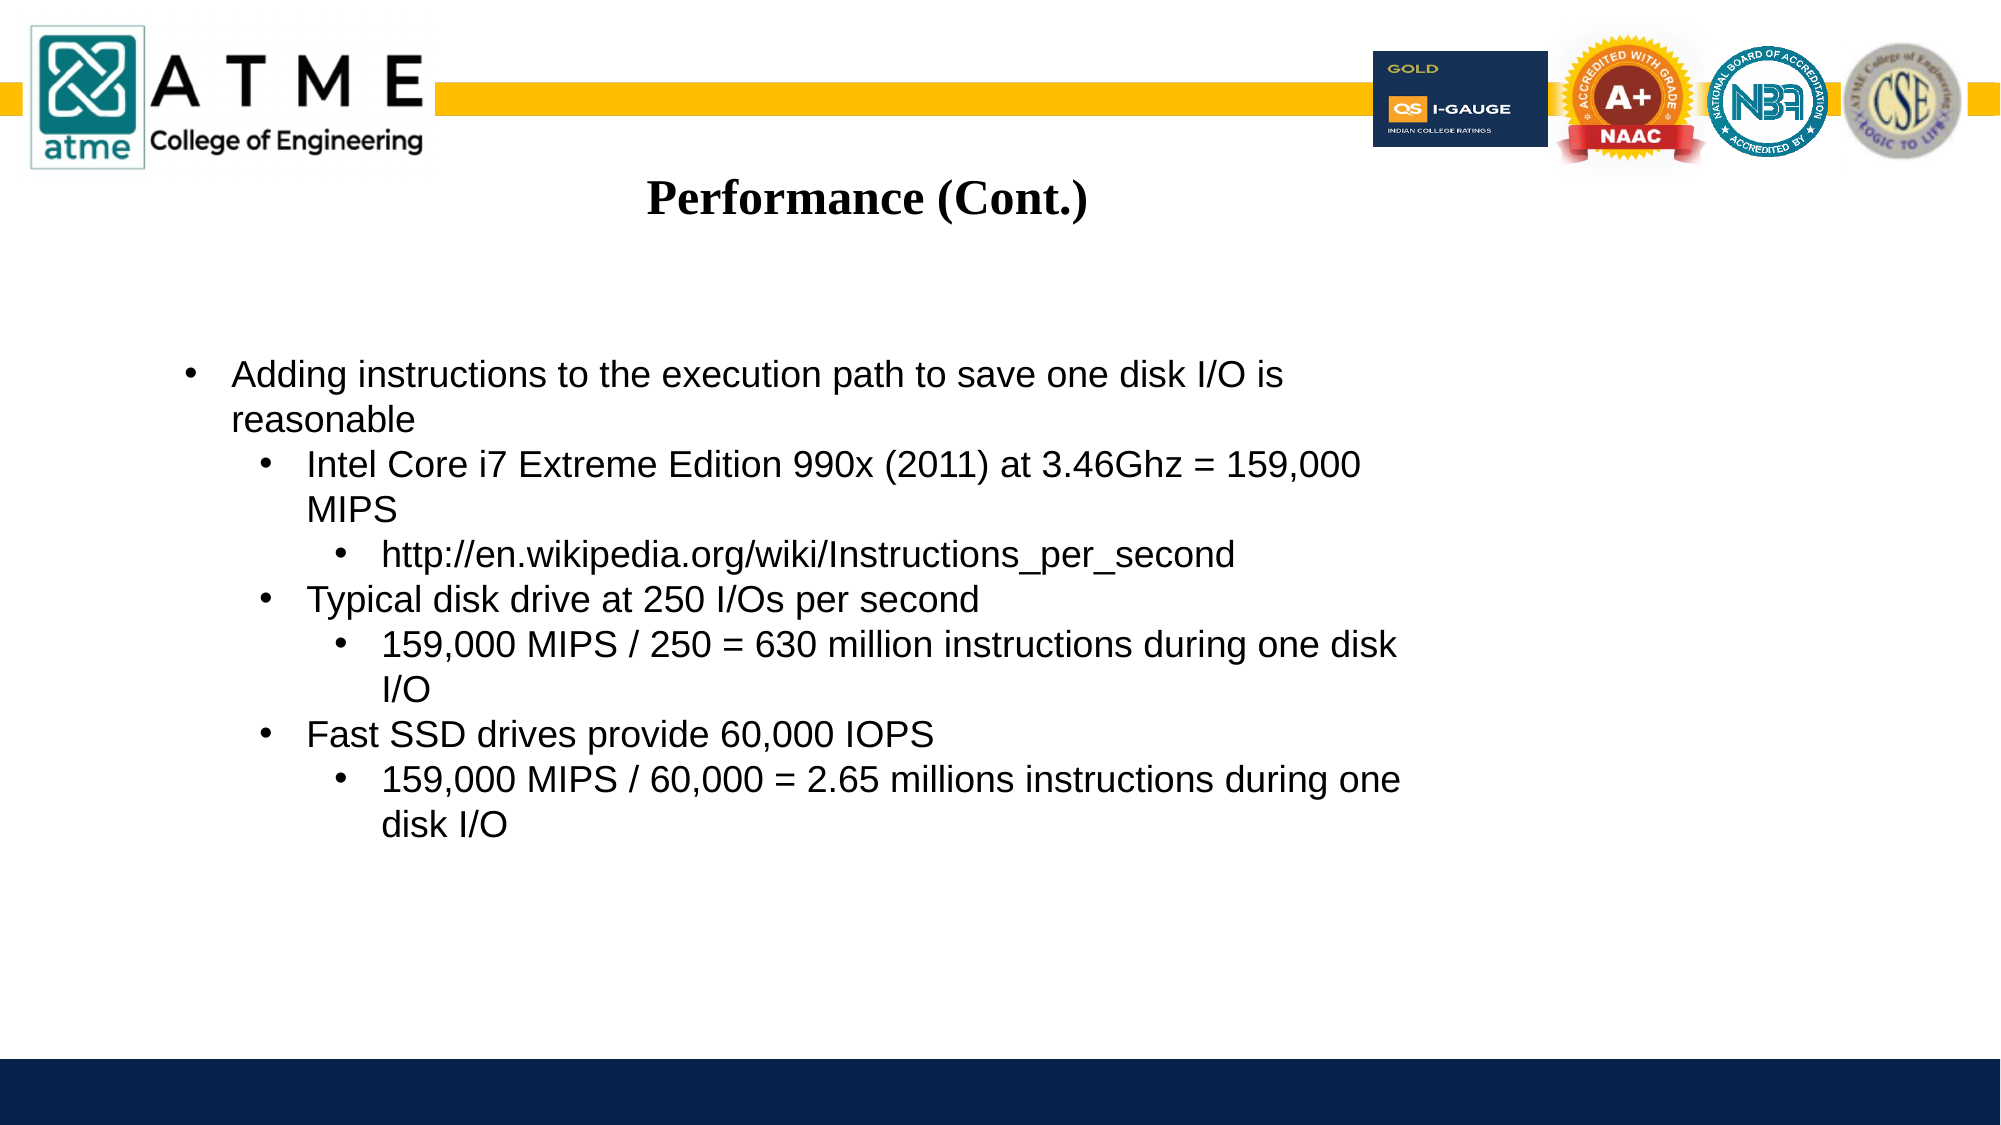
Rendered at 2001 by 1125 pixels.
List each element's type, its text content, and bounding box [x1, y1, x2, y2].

picture [1373, 20, 1828, 157]
picture [0, 1059, 2001, 1125]
picture [1840, 26, 1968, 157]
title Performance (Cont.) [631, 157, 1982, 252]
list Adding instructions to the execution path to save one disk I/O is reasonable Intel Core i7 Extreme Edition 990x (2011) at 3.46Ghz = 159,000 MIPS http://en.wikipedia.org/wiki/Instructions_per_second Typical disk drive at 250 I/Os per second 159,000 MIPS / 250 = 630 million instructions during one disk I/O Fast SSD drives provide 60,000 IOPS 159,000 MIPS / 60,000 = 2.65 millions instructions during one disk I/O [169, 342, 1425, 1086]
picture [22, 15, 435, 178]
